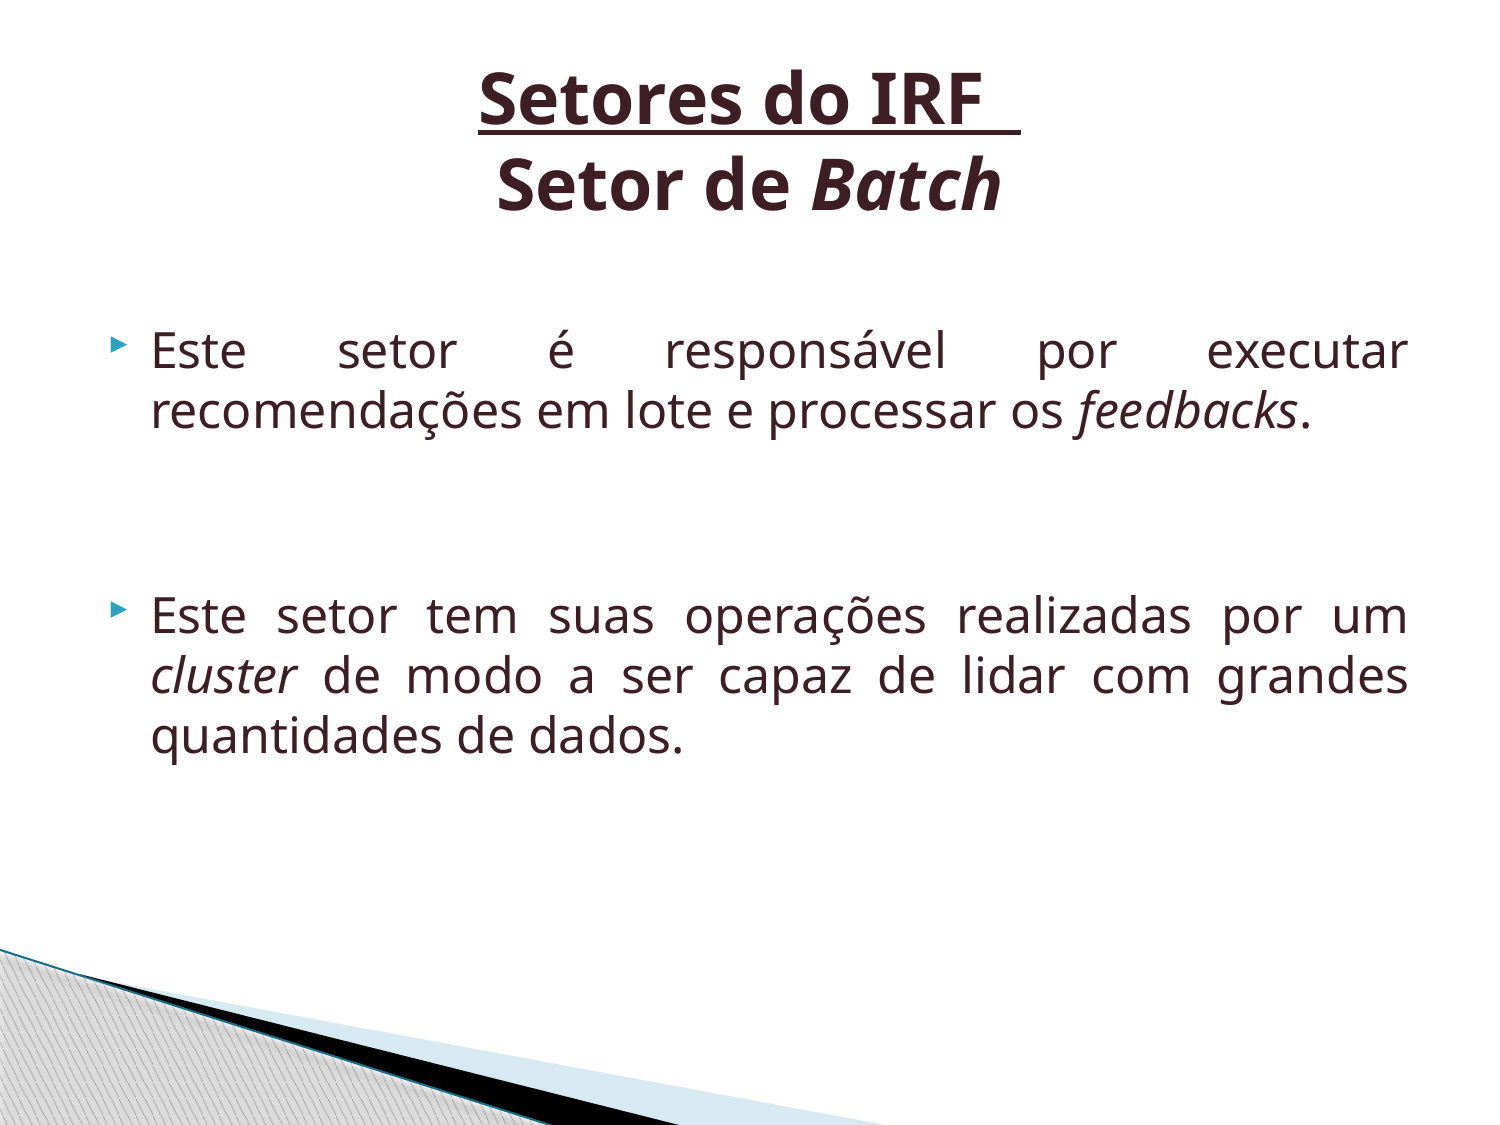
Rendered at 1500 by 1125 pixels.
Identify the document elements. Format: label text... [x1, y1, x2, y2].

list Este setor é responsável por executar recomendações em lote e processar os feedbacks. Este setor tem suas operações realizadas por um cluster de modo a ser capaz de lidar com grandes quantidades de dados. [74, 242, 1426, 986]
title Setores do IRF Setor de Batch [75, 45, 1425, 233]
